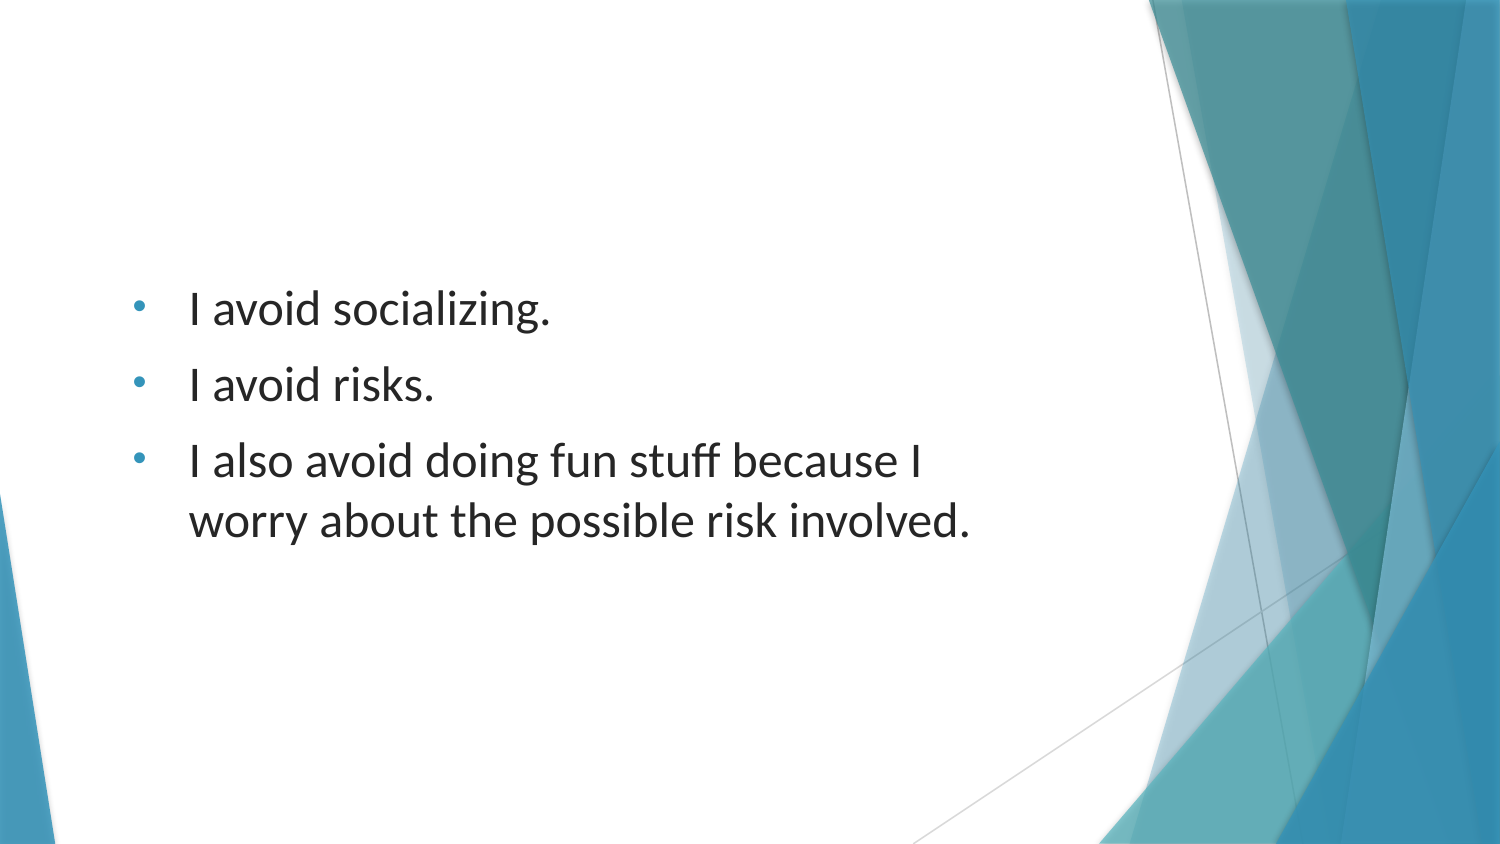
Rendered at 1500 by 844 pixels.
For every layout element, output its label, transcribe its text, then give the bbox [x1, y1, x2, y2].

text_box I avoid socializing. I avoid risks. I also avoid doing fun stuff because I worry about the possible risk involved. [117, 268, 1058, 588]
